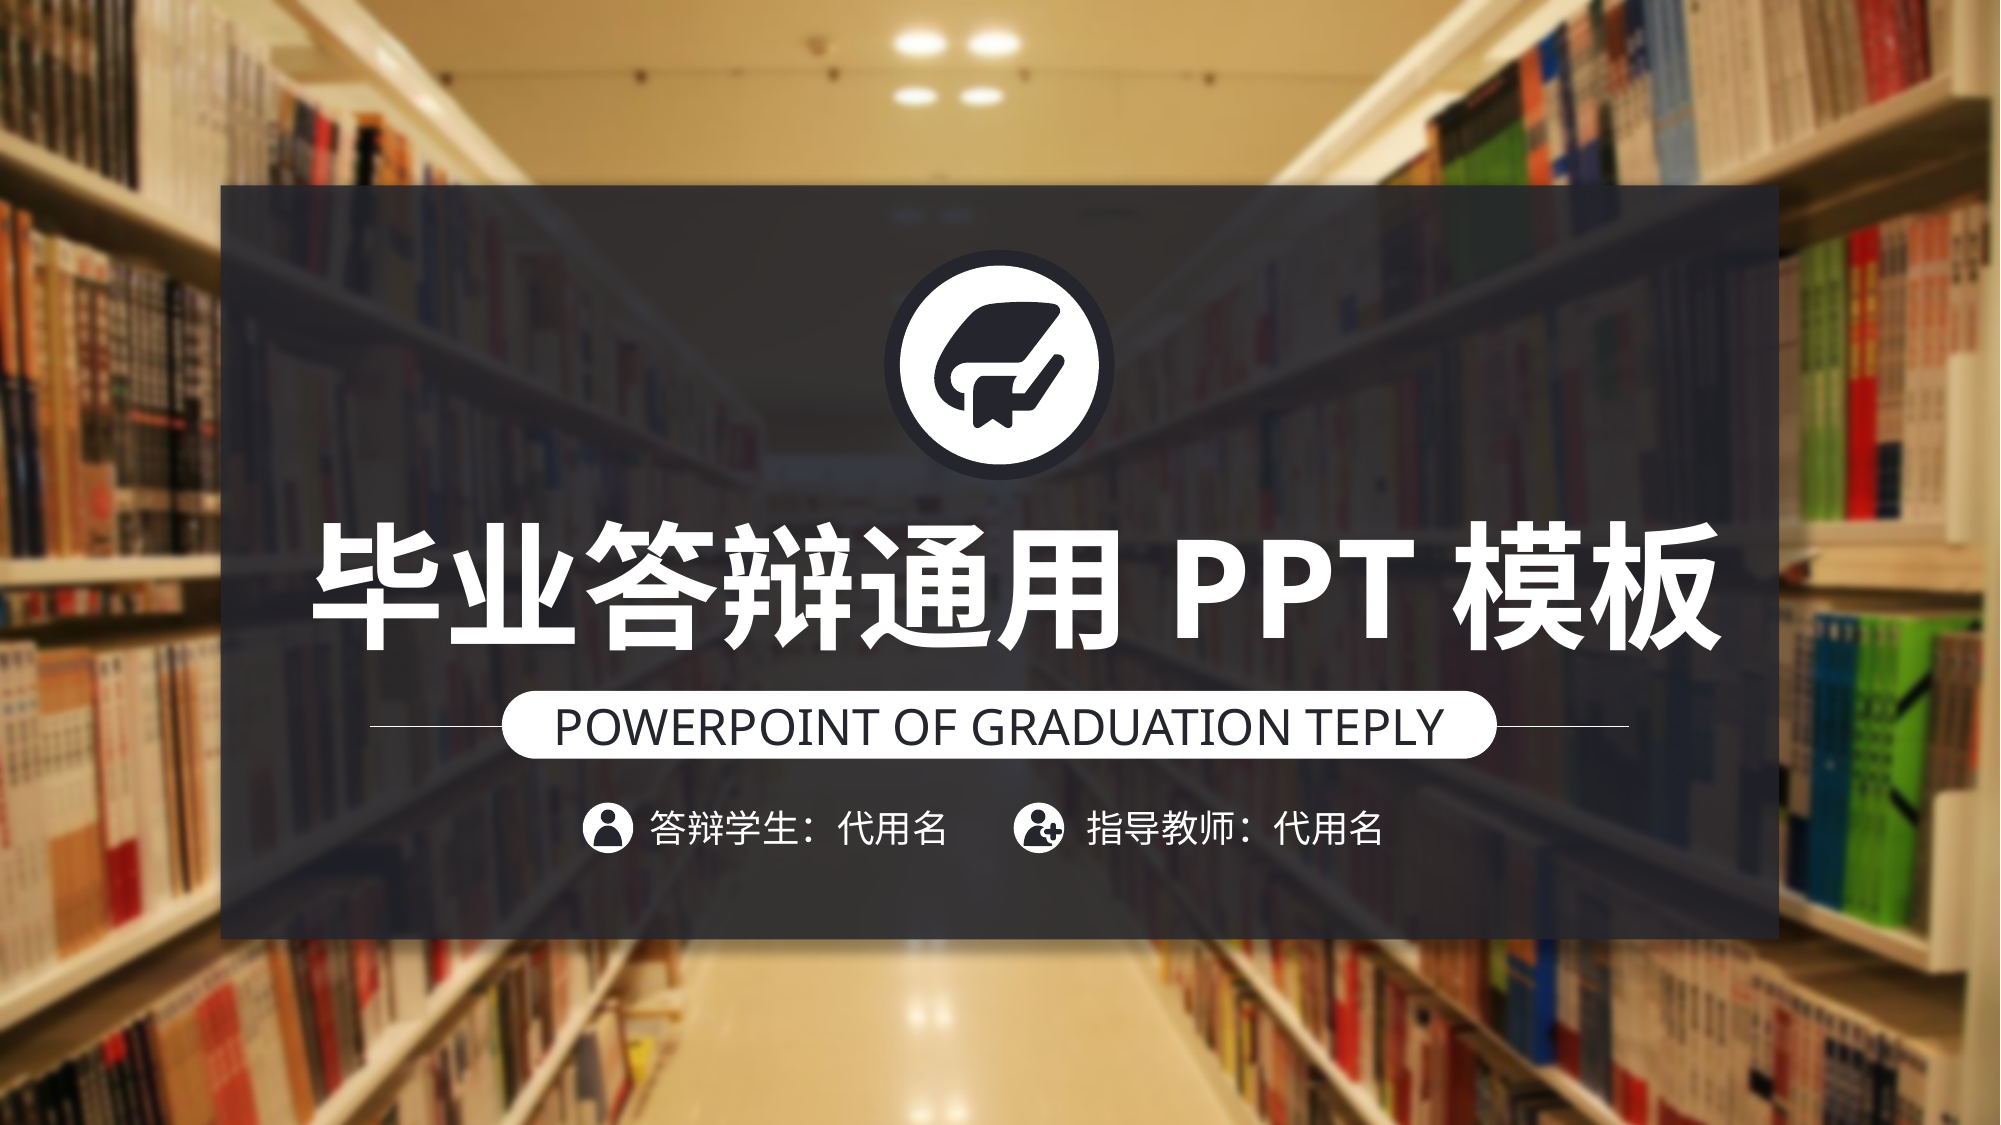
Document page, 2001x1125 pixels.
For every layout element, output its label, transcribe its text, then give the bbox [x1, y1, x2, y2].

text_box POWERPOINT OF GRADUATION TEPLY [471, 688, 1528, 763]
text_box [1012, 801, 1066, 855]
picture [0, 0, 2000, 1125]
text_box 指导教师：代用名 [1071, 797, 1402, 858]
text_box [581, 801, 634, 855]
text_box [884, 249, 1115, 481]
text_box [593, 825, 623, 847]
text_box [220, 184, 1780, 940]
text_box 答辩学生：代用名 [634, 797, 965, 858]
text_box [1044, 822, 1063, 841]
text_box [1023, 825, 1053, 847]
text_box [1031, 809, 1046, 824]
text_box [600, 809, 616, 824]
text_box 毕业答辩通用PPT模板 [292, 493, 1740, 674]
